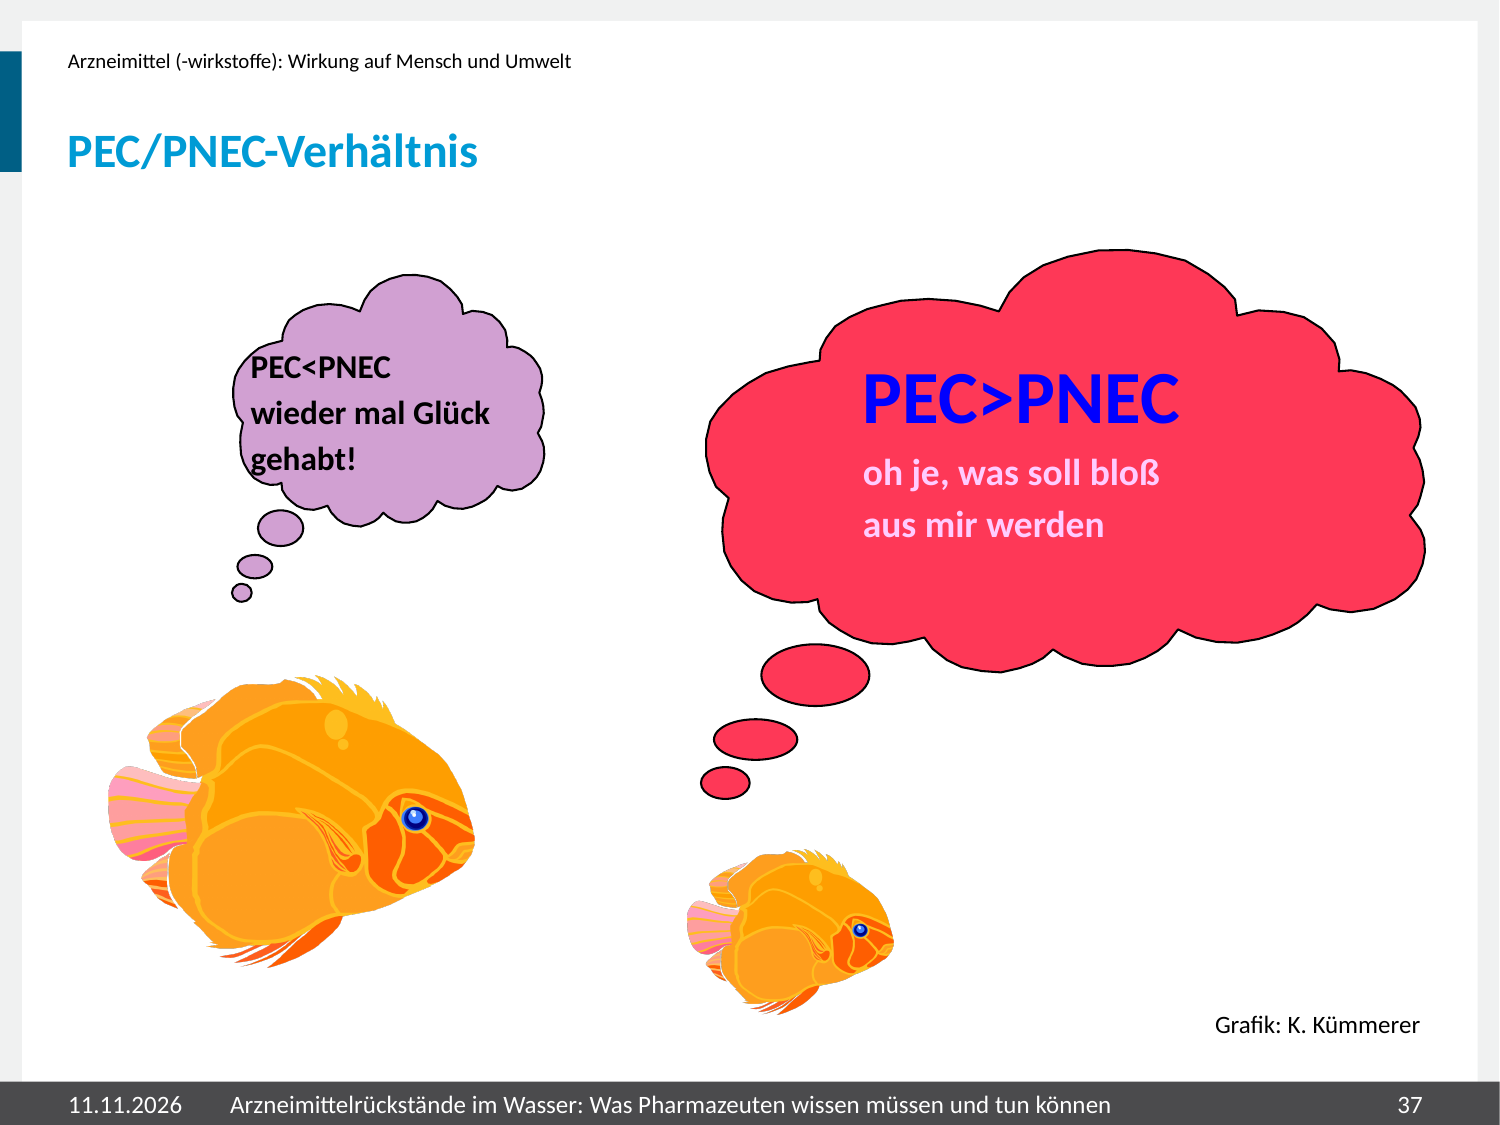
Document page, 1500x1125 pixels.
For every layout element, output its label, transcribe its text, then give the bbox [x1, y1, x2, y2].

slide_number 37 [1331, 1082, 1423, 1125]
title PEC/PNEC-Verhältnis [67, 77, 1418, 178]
text_box Grafik: K. Kümmerer [1200, 1001, 1436, 1047]
list Arzneimittel (-wirkstoffe): Wirkung auf Mensch und Umwelt [67, 47, 1415, 85]
footer Arzneimittelrückstände im Wasser: Was Pharmazeuten wissen müssen und tun können [230, 1082, 1223, 1125]
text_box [108, 249, 1426, 1015]
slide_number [68, 1082, 230, 1125]
